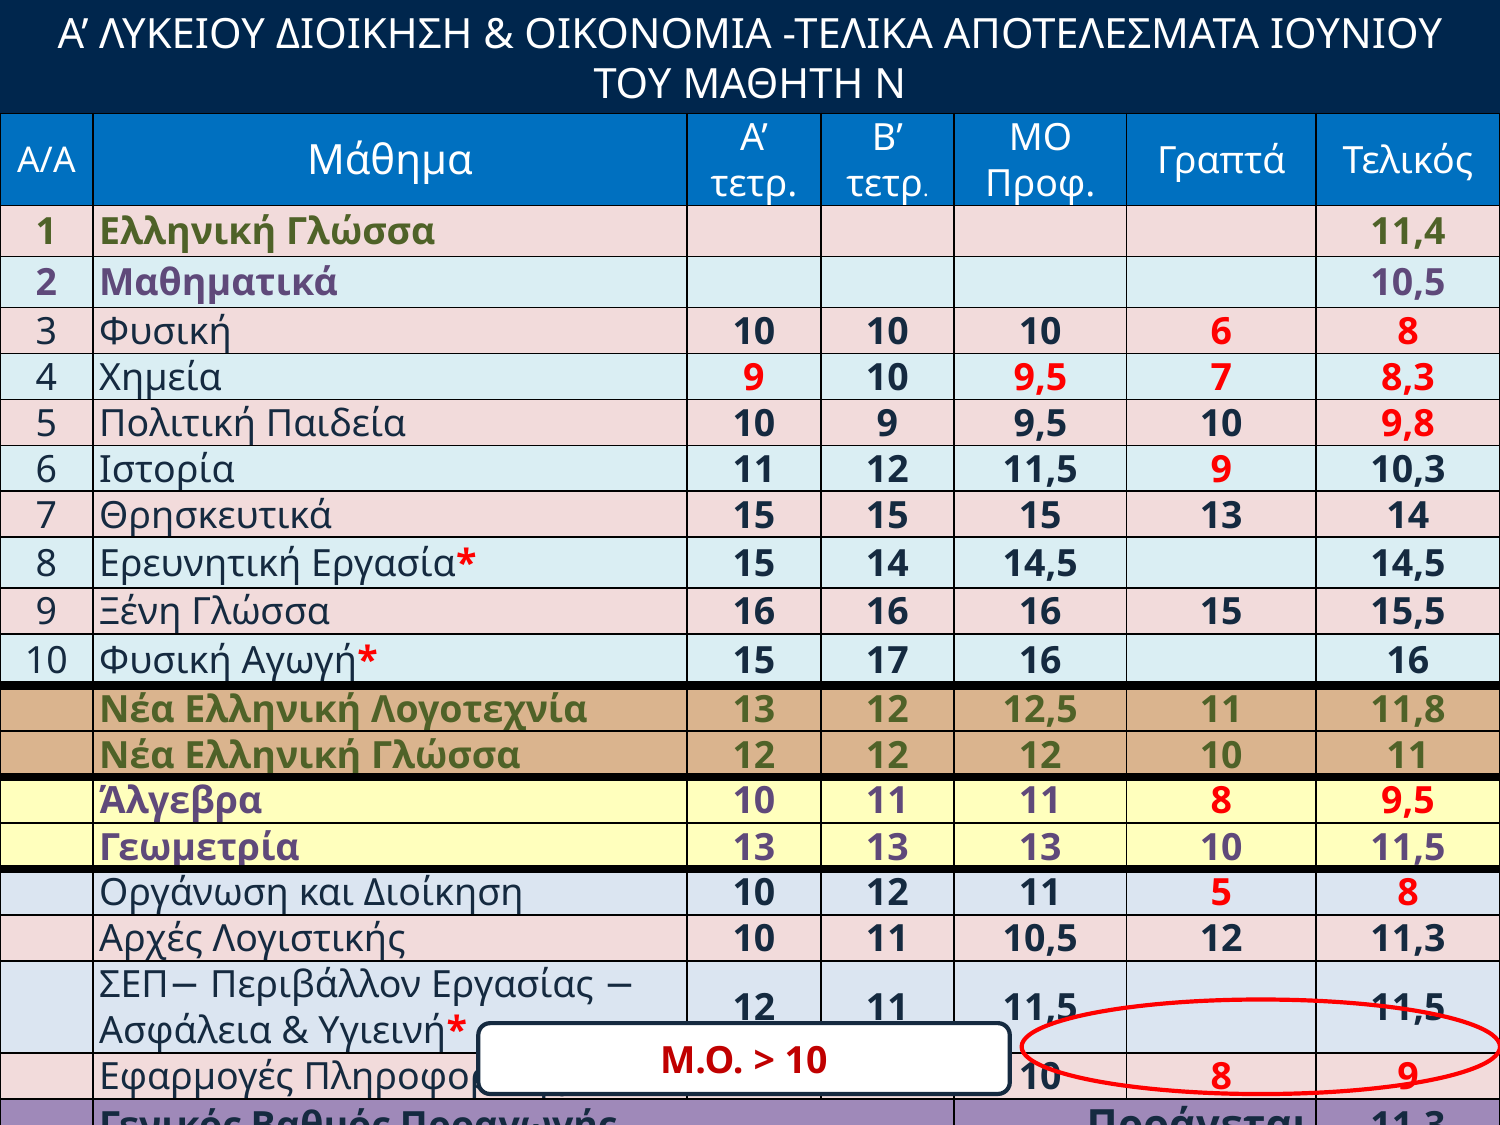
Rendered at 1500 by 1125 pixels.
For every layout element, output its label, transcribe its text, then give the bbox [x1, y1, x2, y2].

table_cell Γενικός Βαθμός Προαγωγής [94, 1100, 953, 1125]
table_cell 10 [955, 1054, 1126, 1098]
table_header Μάθημα [94, 114, 686, 205]
table_cell 9 [1317, 1057, 1499, 1098]
table_cell Ερευνητική Εργασία* [94, 538, 686, 587]
table_cell ΣΕΠ− Περιβάλλον Εργασίας − Ασφάλεια & Υγιεινή* [94, 962, 686, 1052]
table_cell 1 [1, 206, 92, 256]
table_cell [1127, 257, 1315, 307]
table_cell 16 [955, 635, 1126, 681]
table_cell [1, 732, 92, 773]
table_cell 8 [1317, 308, 1499, 353]
table_cell 15 [1127, 589, 1315, 633]
table_cell Άλγεβρα [94, 781, 686, 822]
table_cell 10 [688, 308, 820, 353]
table_cell 13 [955, 824, 1126, 865]
table_cell [1, 690, 92, 730]
table_cell 12 [822, 873, 953, 914]
table_cell 10 [1127, 732, 1315, 773]
table_cell 12 [822, 446, 953, 490]
table_cell 11,3 [1317, 1100, 1499, 1125]
table_cell 10 [688, 916, 820, 960]
table_cell [1127, 962, 1315, 1005]
table_cell 12 [955, 732, 1126, 773]
table_cell Εφαρμογές Πληροφορικής [94, 1054, 686, 1098]
table_cell 10 [1, 635, 92, 681]
table_header Α’ τετρ. [688, 114, 820, 205]
table_cell [822, 206, 953, 256]
table_cell 8,3 [1317, 354, 1499, 399]
table_header Γραπτά [1127, 114, 1315, 205]
table_header ΜΟ Προφ. [955, 114, 1126, 205]
table_cell 14,5 [1317, 538, 1499, 587]
table_cell Φυσική Αγωγή* [94, 635, 686, 681]
table_cell 16 [1317, 635, 1499, 681]
table_cell 11,5 [955, 962, 1126, 1052]
table_cell 12 [822, 732, 953, 773]
table_cell 11 [822, 962, 953, 1021]
table_cell 14,5 [955, 538, 1126, 587]
table_cell [1127, 538, 1315, 587]
table_cell 2 [1, 257, 92, 307]
table_cell 10,5 [955, 916, 1126, 960]
table_cell [1, 781, 92, 822]
table_cell [1, 916, 92, 960]
table_cell 10 [688, 781, 820, 822]
table_cell Ξένη Γλώσσα [94, 589, 686, 633]
table_cell 12 [1127, 916, 1315, 960]
table_cell 10,3 [1317, 446, 1499, 490]
table_cell 11,3 [1317, 916, 1499, 960]
table_cell Χημεία [94, 354, 686, 399]
table_cell 11 [955, 781, 1126, 822]
table_cell 8 [1127, 1089, 1315, 1098]
table_cell Οργάνωση και Διοίκηση [94, 873, 686, 914]
table_cell Νέα Ελληνική Γλώσσα [94, 732, 686, 773]
table_cell [822, 257, 953, 307]
table_cell 11,5 [955, 446, 1126, 490]
table_cell 11,5 [1317, 962, 1499, 1037]
table_cell 9,5 [955, 400, 1126, 445]
table_cell [1127, 206, 1315, 256]
table_cell Πολιτική Παιδεία [94, 400, 686, 445]
table_cell [1127, 635, 1315, 681]
table_cell Νέα Ελληνική Λογοτεχνία [94, 690, 686, 730]
table_cell 10 [1127, 400, 1315, 445]
table_cell 16 [955, 589, 1126, 633]
table_cell Γεωμετρία [94, 824, 686, 865]
table_cell 9 [1127, 446, 1315, 490]
table_cell 10 [822, 354, 953, 399]
table_cell 9,5 [1317, 781, 1499, 822]
table_cell 12 [822, 690, 953, 730]
table_cell 5 [1127, 873, 1315, 914]
table_cell 8 [1, 538, 92, 587]
table_cell 11 [1127, 690, 1315, 730]
table_cell 15 [688, 492, 820, 536]
table_cell [1, 1054, 92, 1098]
table_cell 11 [955, 873, 1126, 914]
table_cell [1, 873, 92, 914]
table_cell 13 [822, 824, 953, 865]
table_cell 10 [822, 308, 953, 353]
table_cell 9 [688, 354, 820, 399]
table_cell 11 [822, 916, 953, 960]
table_cell [1, 962, 92, 1052]
table_cell 10 [1127, 824, 1315, 865]
table_cell [955, 206, 1126, 256]
table_cell [688, 257, 820, 307]
table_cell Ιστορία [94, 446, 686, 490]
table_cell [1, 824, 92, 865]
table_cell 7 [1, 492, 92, 536]
table_cell 11 [822, 781, 953, 822]
title Α’ ΛΥΚΕΙΟΥ ΔΙΟΙΚΗΣΗ & ΟΙΚΟΝΟΜΙΑ -ΤΕΛΙΚΑ ΑΠΟΤΕΛΕΣΜΑΤΑ ΙΟΥΝΙΟΥ ΤΟΥ ΜΑΘΗΤΗ Ν [0, 0, 1500, 113]
table_cell 6 [1, 446, 92, 490]
table_cell 10 [688, 873, 820, 914]
table_cell 9 [1, 589, 92, 633]
table_cell 14 [822, 538, 953, 587]
table_cell 11,4 [1317, 206, 1499, 256]
table_cell 16 [688, 589, 820, 633]
table_cell Αρχές Λογιστικής [94, 916, 686, 960]
text_box Μ.Ο. > 10 [476, 1021, 1012, 1097]
table_cell 15,5 [1317, 589, 1499, 633]
table_cell 15 [688, 635, 820, 681]
table_cell 15 [822, 492, 953, 536]
table_cell 7 [1127, 354, 1315, 399]
table_cell Μαθηματικά [94, 257, 686, 307]
table_cell [688, 206, 820, 256]
table_cell 10 [955, 308, 1126, 353]
table_header Α/Α [1, 114, 92, 205]
table_cell 15 [955, 492, 1126, 536]
table_cell 9,5 [955, 354, 1126, 399]
table_cell 12,5 [955, 690, 1126, 730]
table_cell 5 [1, 400, 92, 445]
table_cell Φυσική [94, 308, 686, 353]
table_cell 9 [822, 400, 953, 445]
table_cell 13 [688, 824, 820, 865]
table_cell 16 [822, 589, 953, 633]
table_cell 11 [1317, 732, 1499, 773]
text_box [1019, 997, 1500, 1097]
table_cell 15 [688, 538, 820, 587]
table_cell Προάγεται [955, 1100, 1315, 1125]
table_cell 4 [1, 354, 92, 399]
table_cell 13 [688, 690, 820, 730]
table_cell 8 [1317, 873, 1499, 914]
table_cell Ελληνική Γλώσσα [94, 206, 686, 256]
table_cell 3 [1, 308, 92, 353]
table_cell 13 [1127, 492, 1315, 536]
table_cell 6 [1127, 308, 1315, 353]
table_header Β’ τετρ. [822, 114, 953, 205]
table_cell 8 [1127, 781, 1315, 822]
table_cell 11 [688, 446, 820, 490]
table_cell [955, 257, 1126, 307]
table_cell 12 [688, 732, 820, 773]
table_cell 14 [1317, 492, 1499, 536]
table_cell Θρησκευτικά [94, 492, 686, 536]
table_cell 11,5 [1317, 824, 1499, 865]
table_cell 10 [688, 400, 820, 445]
table_cell 10,5 [1317, 257, 1499, 307]
table_cell 11,8 [1317, 690, 1499, 730]
table_header Τελικός [1317, 114, 1499, 205]
table_cell [1, 1100, 92, 1125]
table_cell 12 [688, 962, 820, 1021]
table_cell 9,8 [1317, 400, 1499, 445]
table_cell 17 [822, 635, 953, 681]
